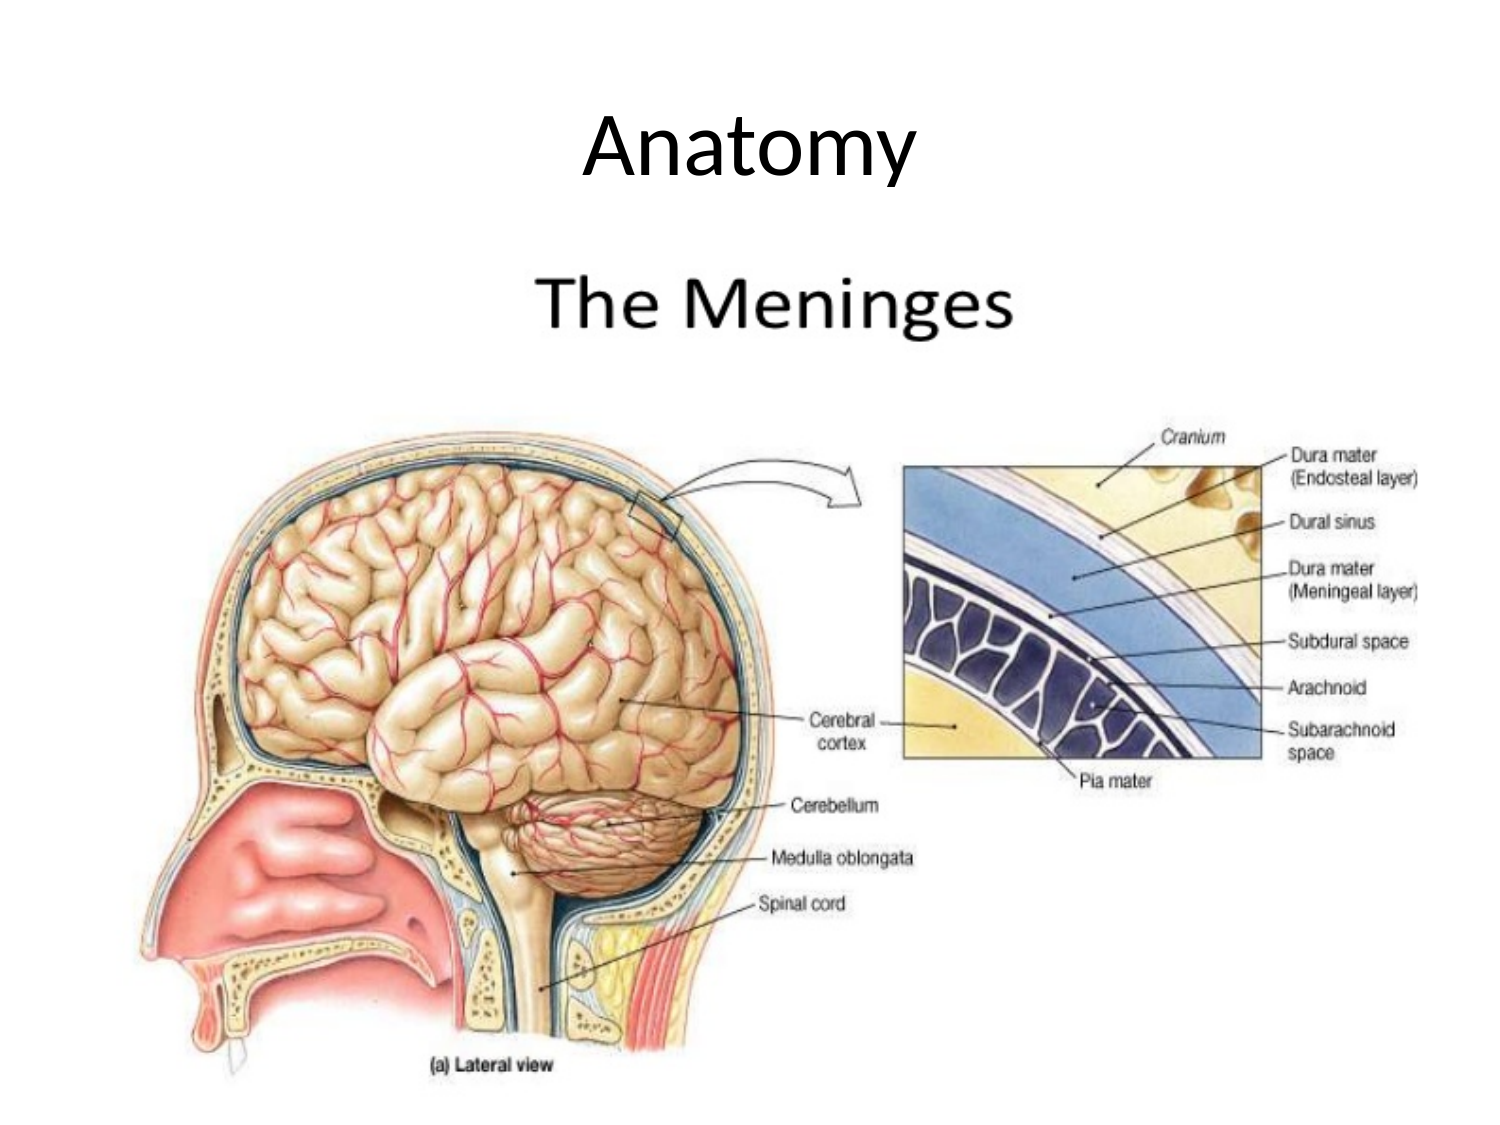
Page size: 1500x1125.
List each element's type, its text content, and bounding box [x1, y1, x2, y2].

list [87, 187, 1463, 1125]
title Anatomy [75, 45, 1425, 233]
